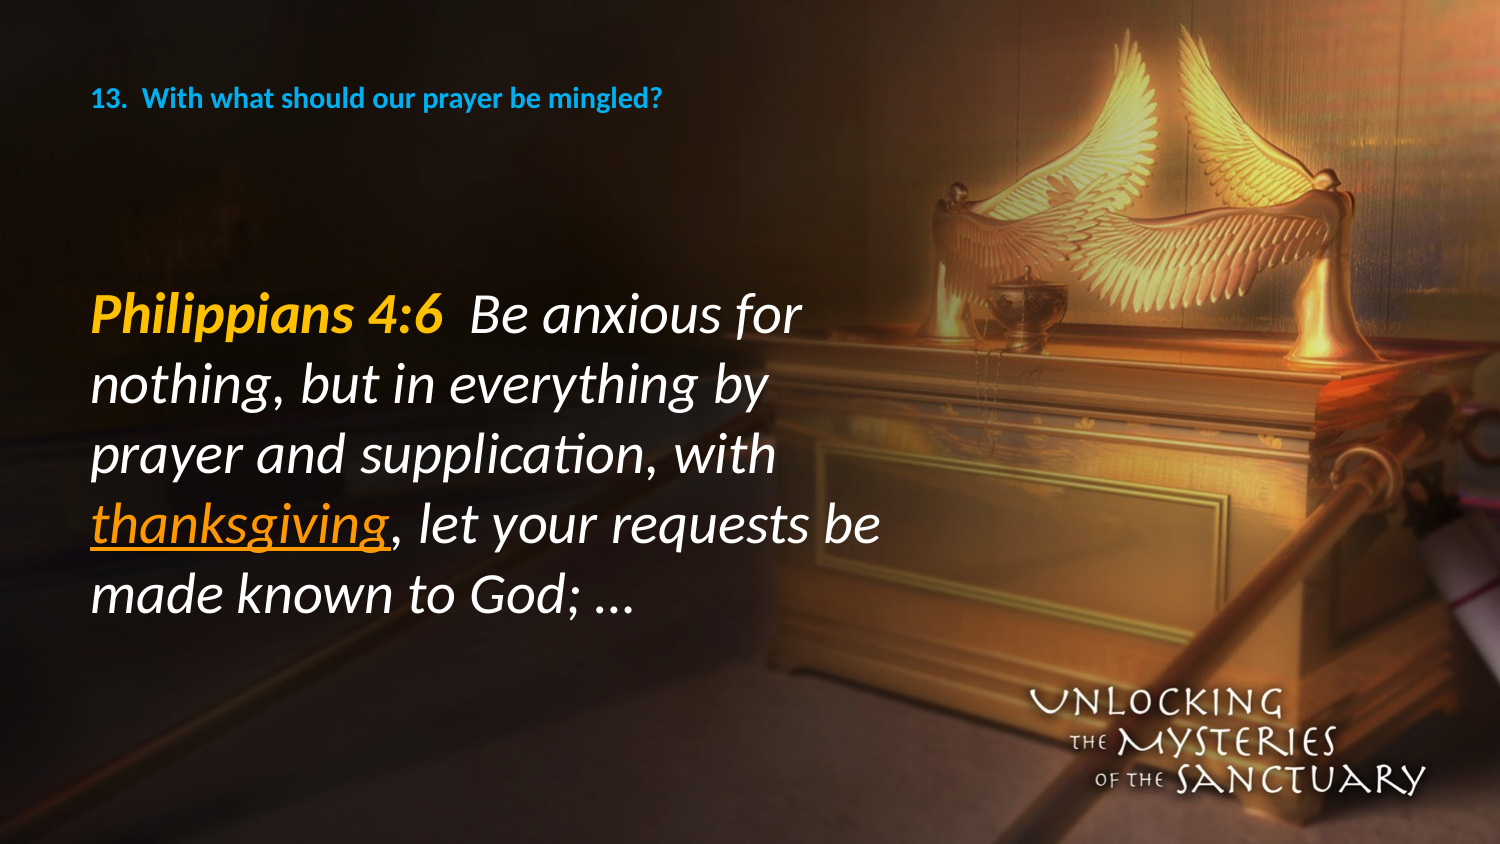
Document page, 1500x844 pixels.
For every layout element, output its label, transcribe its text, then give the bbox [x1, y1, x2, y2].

list Philippians 4:6 Be anxious for nothing, but in everything by prayer and supplication, with thanksgiving, let your requests be made known to God; … [75, 267, 944, 754]
title 13. With what should our prayer be mingled? [75, 33, 1425, 175]
picture [0, 0, 1500, 844]
